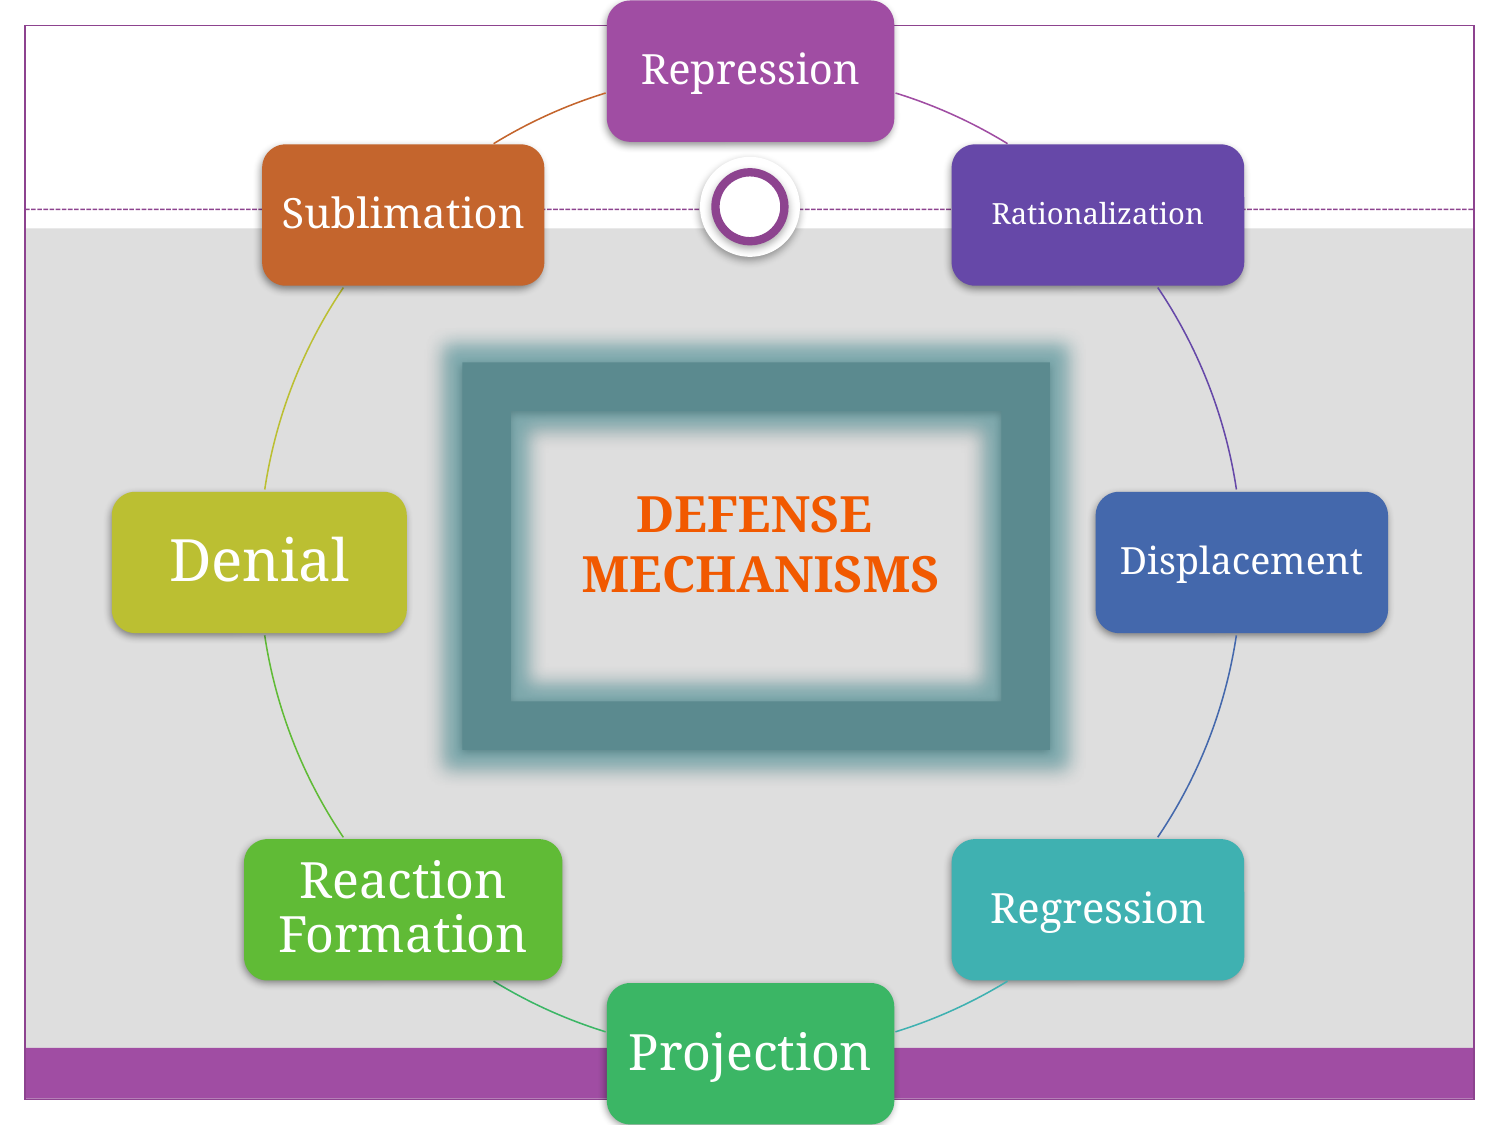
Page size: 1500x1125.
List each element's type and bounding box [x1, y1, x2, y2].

list [0, 0, 1500, 1125]
